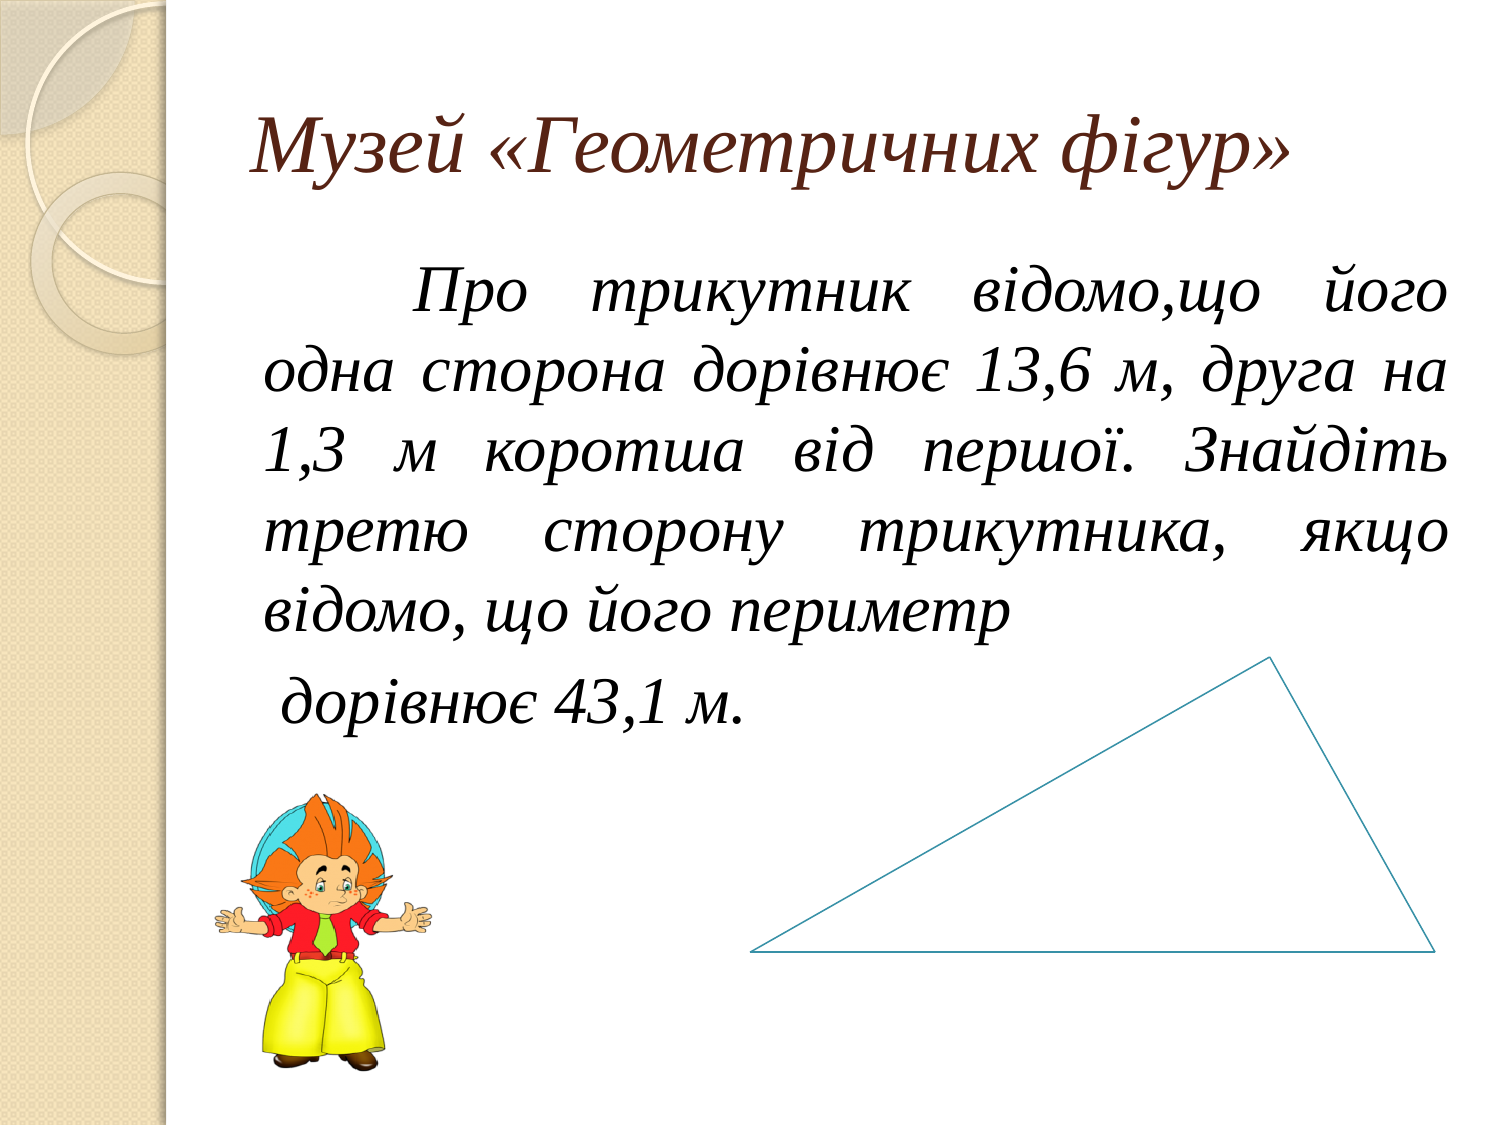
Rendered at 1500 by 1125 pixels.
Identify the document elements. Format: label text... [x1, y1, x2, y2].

list Про трикутник відомо,що його одна сторона дорівнює 13,6 м, друга на 1,3 м коротша від першої. Знайдіть третю сторону трикутника, якщо відомо, що його периметр дорівнює 43,1 м. [235, 237, 1466, 1025]
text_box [749, 656, 1265, 951]
title Музей «Геометричних фігур» [235, 45, 1466, 233]
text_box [1269, 656, 1436, 951]
picture [206, 786, 443, 1072]
